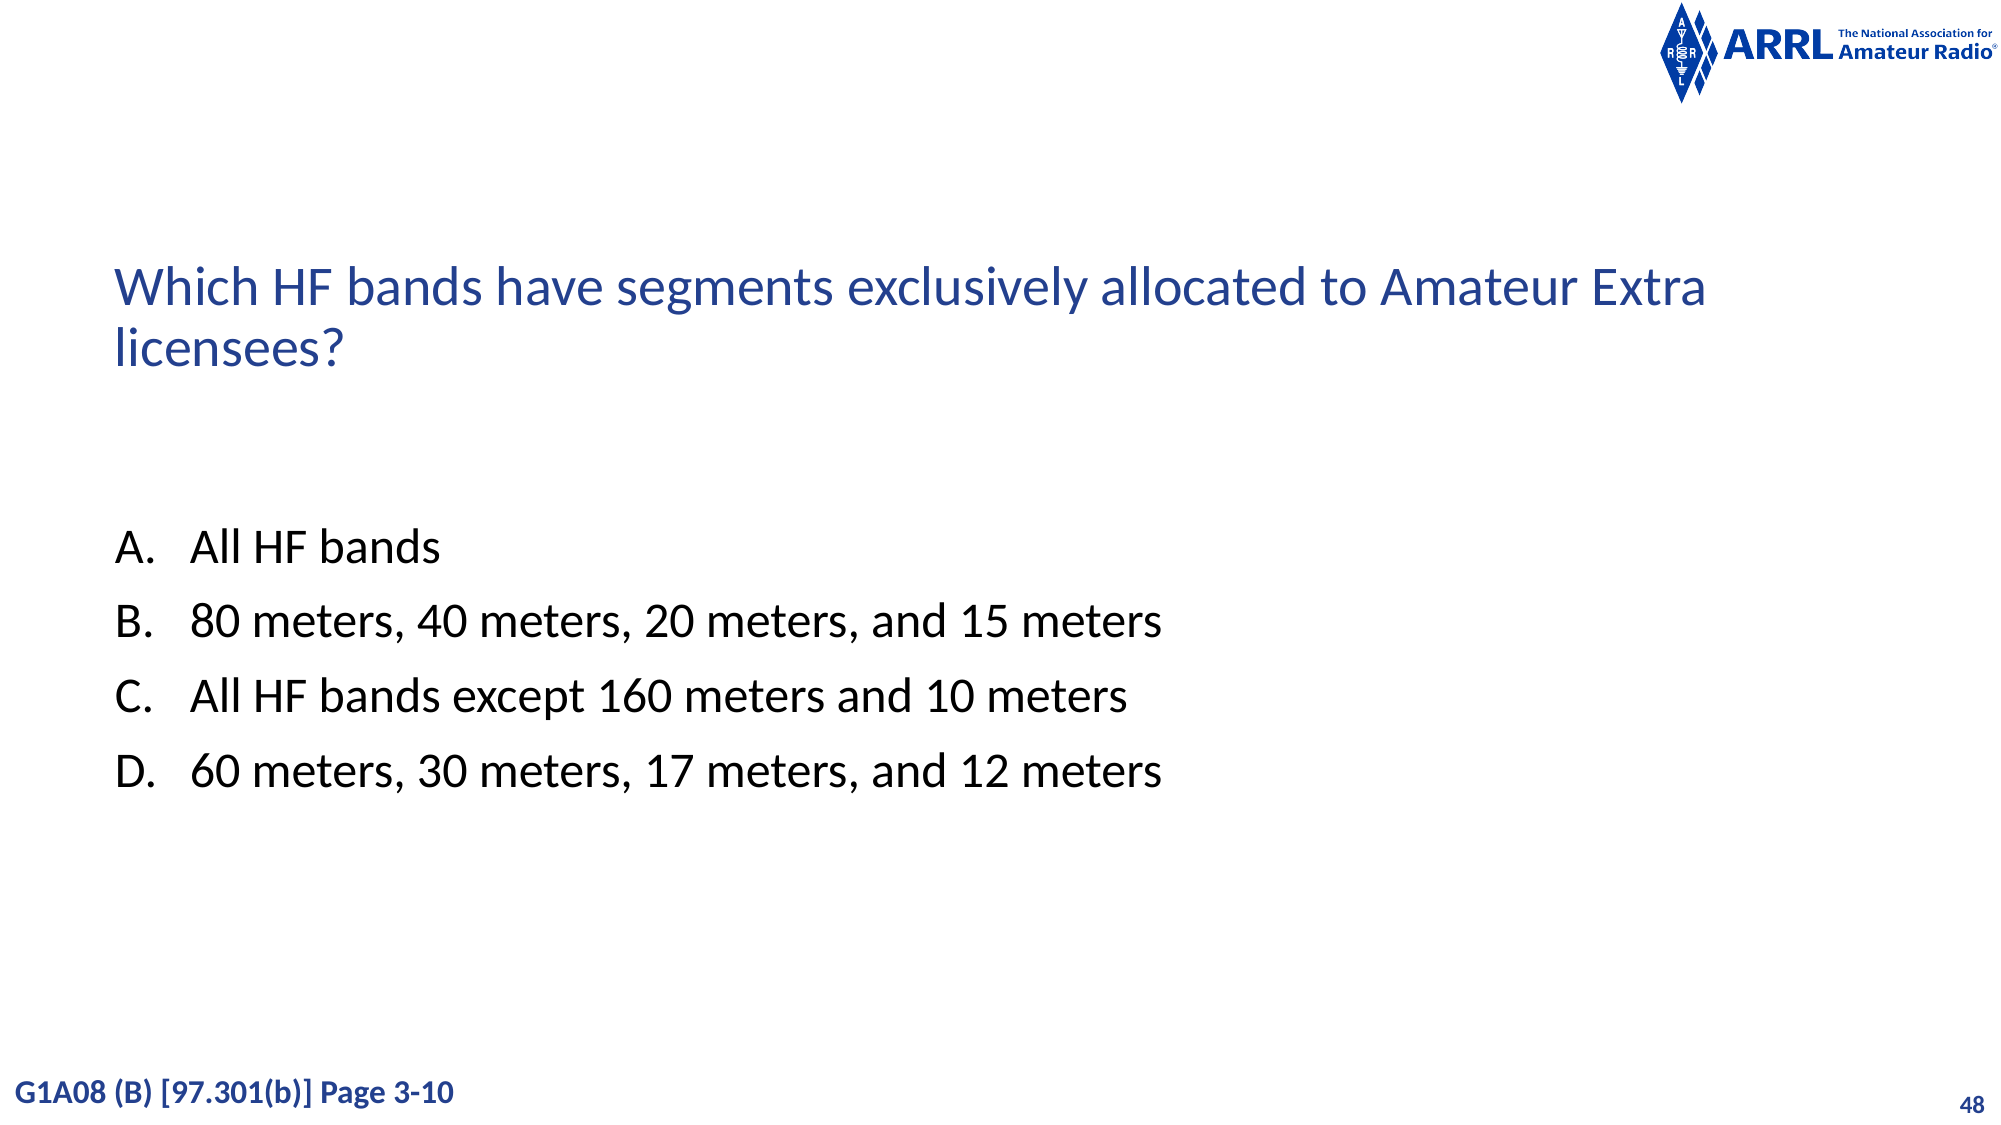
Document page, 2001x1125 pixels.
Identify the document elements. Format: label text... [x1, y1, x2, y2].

title Which HF bands have segments exclusively allocated to Amateur Extra licensees? [99, 249, 1900, 388]
text_box G1A08 (B) [97.301(b)] Page 3-10 [0, 1062, 1313, 1118]
list All HF bands 80 meters, 40 meters, 20 meters, and 15 meters All HF bands except 160 meters and 10 meters 60 meters, 30 meters, 17 meters, and 12 meters [99, 512, 1900, 1005]
picture [1658, 0, 1999, 106]
text_box 48 [1899, 1081, 2000, 1125]
